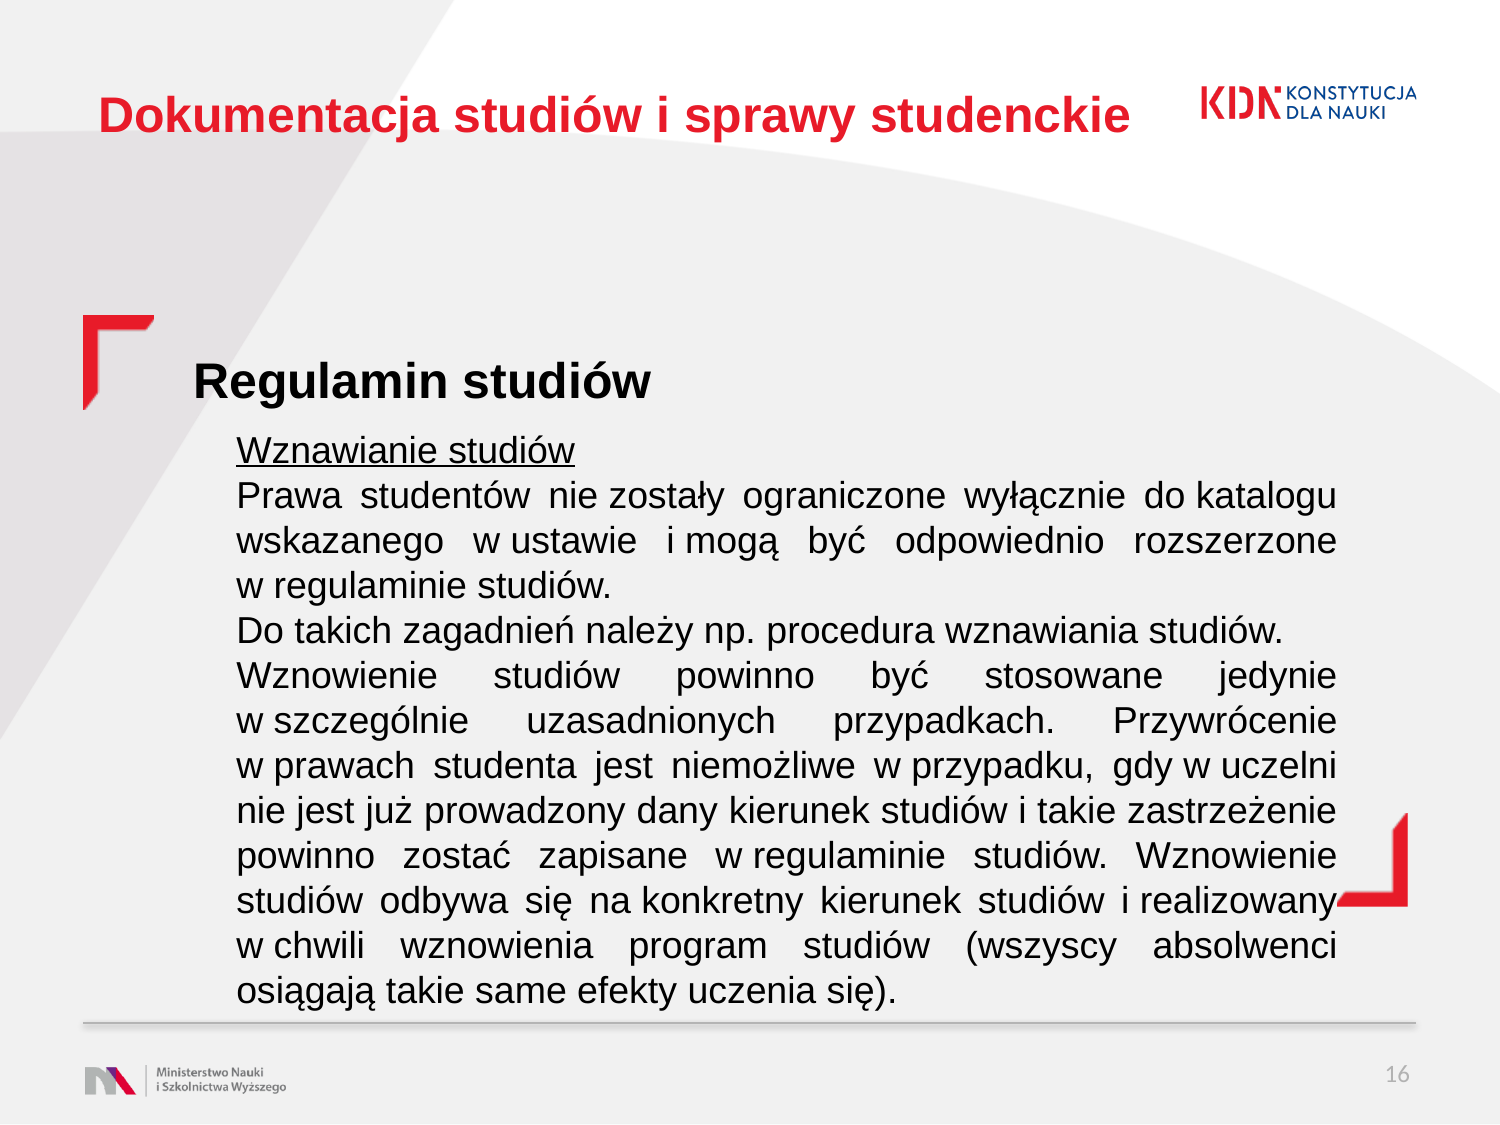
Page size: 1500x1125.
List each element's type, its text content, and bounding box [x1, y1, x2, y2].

text_box Regulamin studiów [178, 340, 1156, 416]
list Wznawianie studiów Prawa studentów nie zostały ograniczone wyłącznie do katalogu wskazanego w ustawie i mogą być odpowiednio rozszerzone w regulaminie studiów. Do takich zagadnień należy np. procedura wznawiania studiów. Wznowienie studiów powinno być stosowane jedynie w szczególnie uzasadnionych przypadkach. Przywrócenie w prawach studenta jest niemożliwe w przypadku, gdy w uczelni nie jest już prowadzony dany kierunek studiów i takie zastrzeżenie powinno zostać zapisane w regulaminie studiów. Wznowienie studiów odbywa się na konkretny kierunek studiów i realizowany w chwili wznowienia program studiów (wszyscy absolwenci osiągają takie same efekty uczenia się). [178, 418, 1353, 895]
picture [0, 0, 1500, 1125]
title Dokumentacja studiów i sprawy studenckie [83, 74, 1170, 143]
slide_number 16 [1074, 1042, 1425, 1103]
